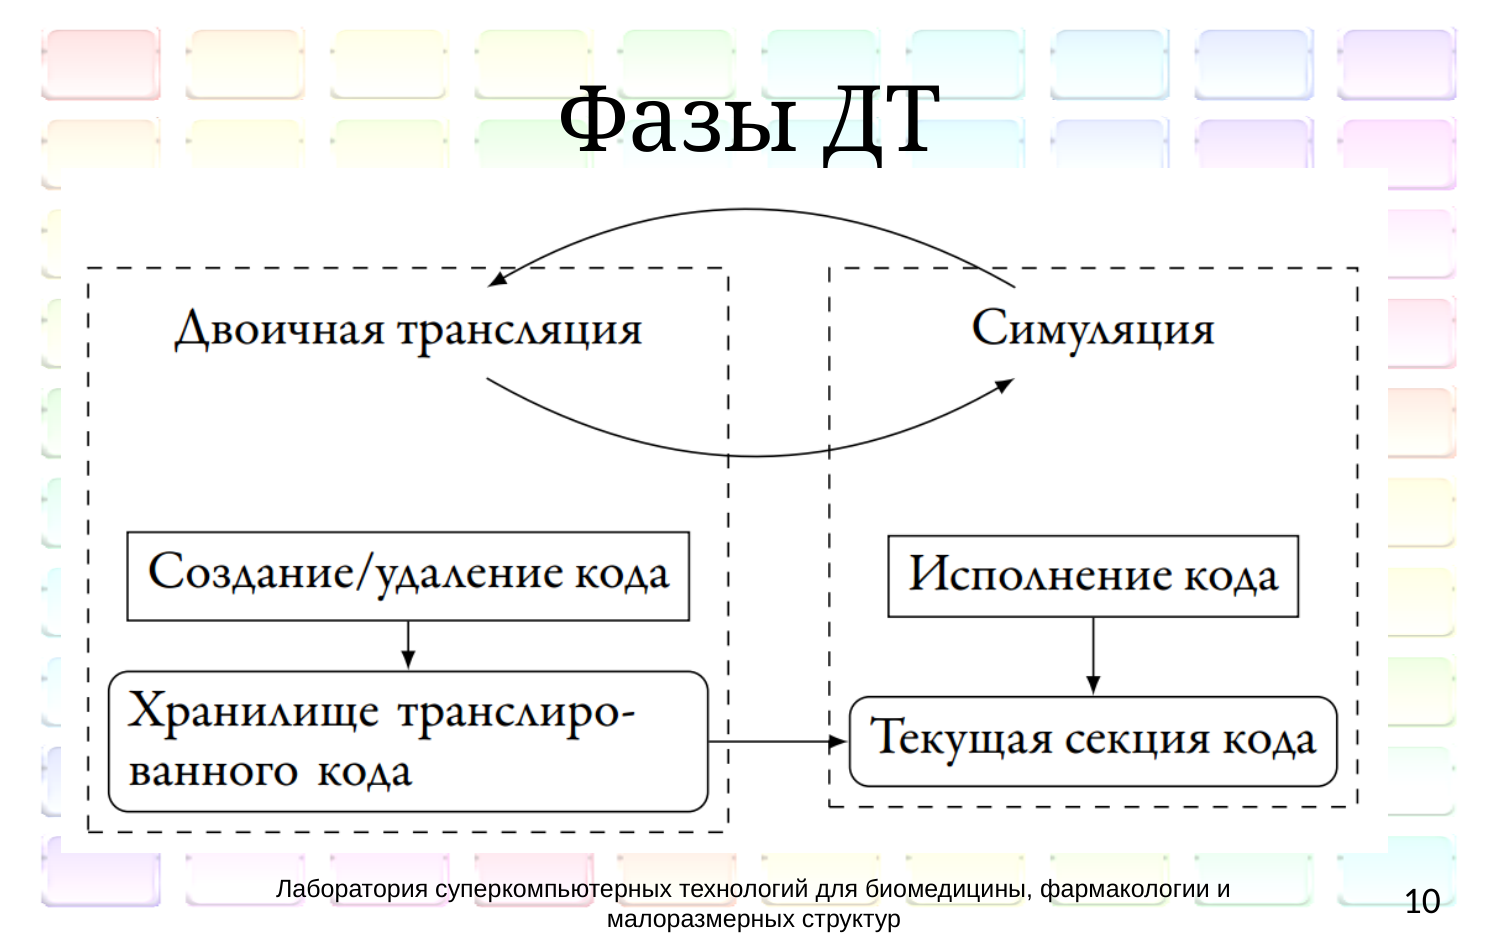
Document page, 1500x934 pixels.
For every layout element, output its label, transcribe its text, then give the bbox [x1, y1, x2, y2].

picture [0, 0, 1500, 934]
text_box 10 [1387, 868, 1473, 918]
text_box Лаборатория суперкомпьютерных технологий для биомедицины, фармакологии и малоразмерных структур [171, 864, 1338, 915]
title Фазы ДТ [75, 37, 1425, 193]
